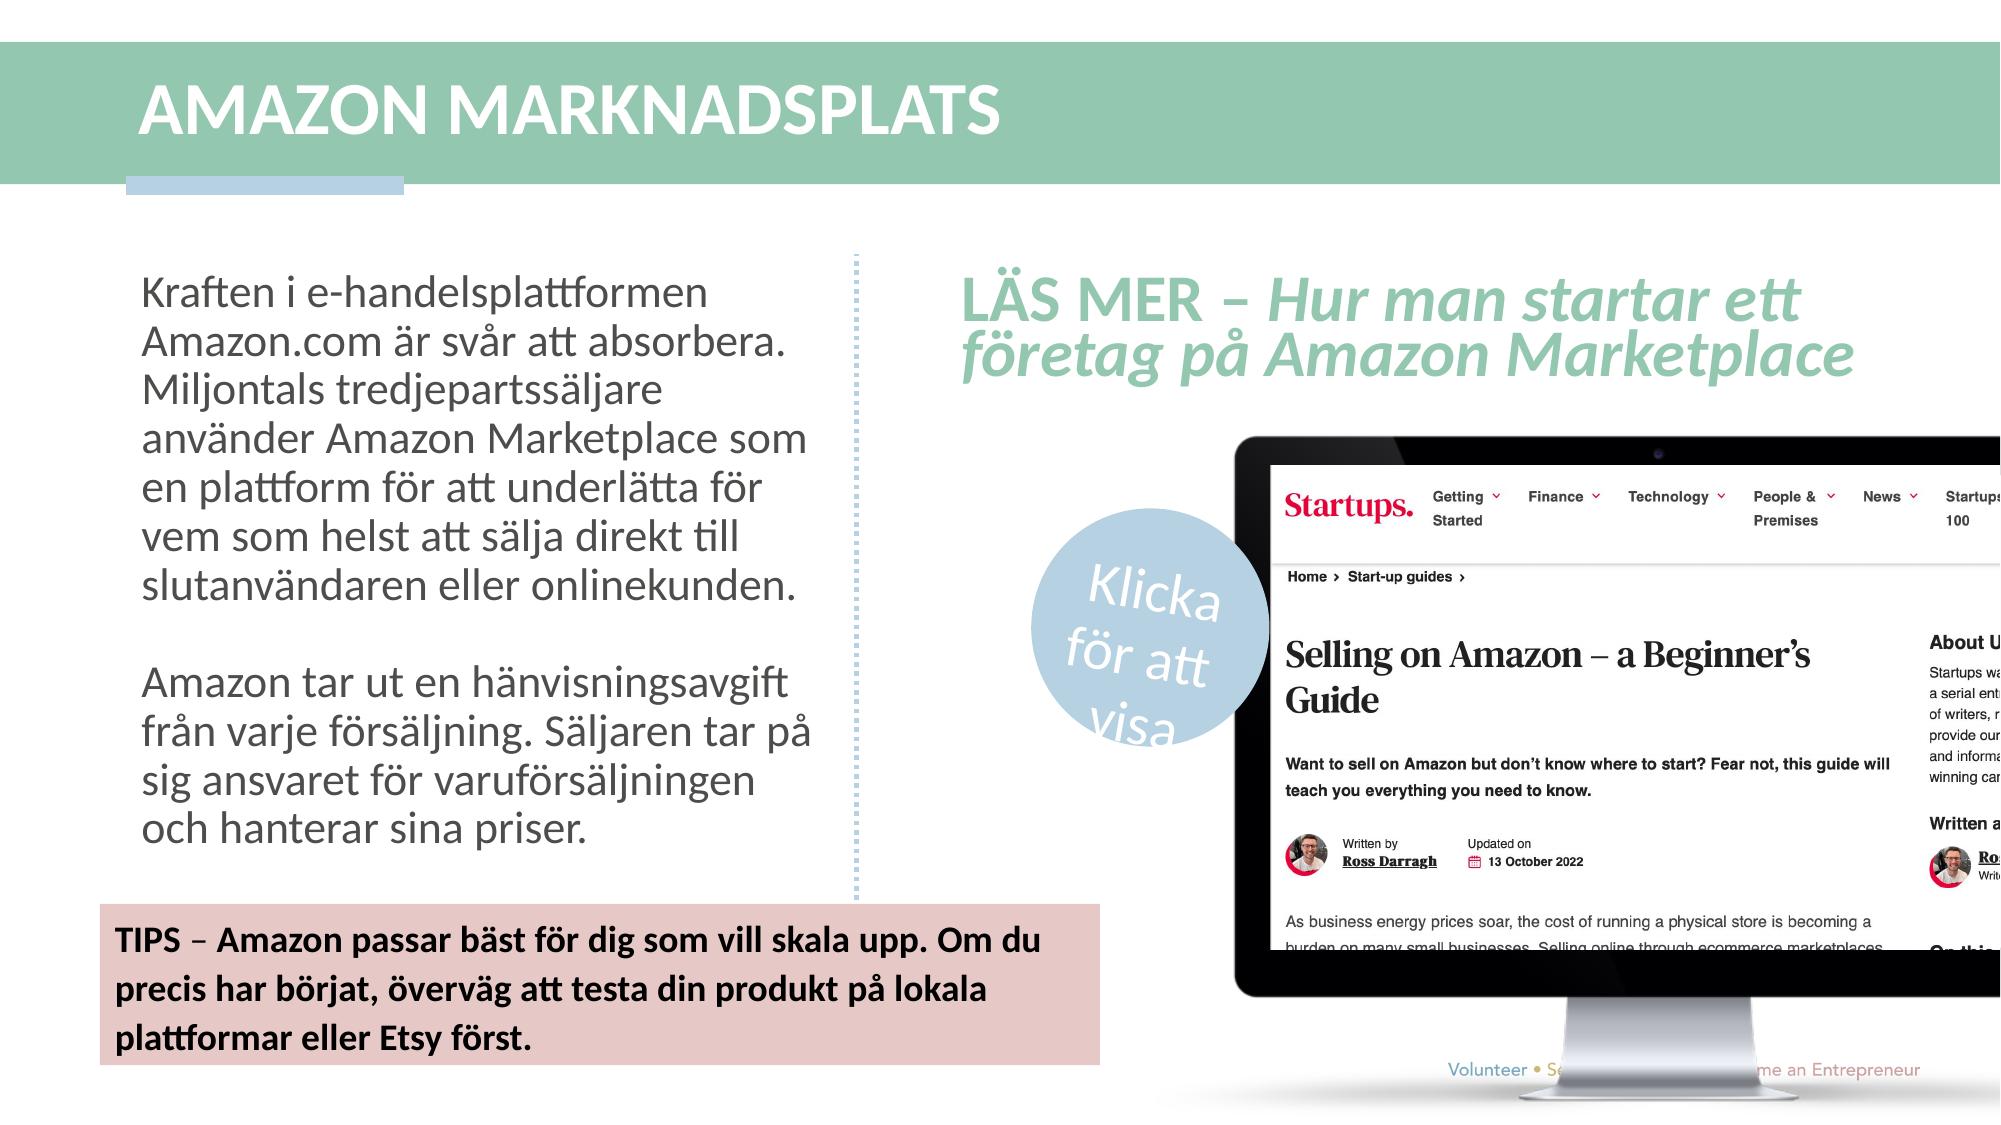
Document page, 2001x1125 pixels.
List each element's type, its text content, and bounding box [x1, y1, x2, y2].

text_box Kraften i e-handelsplattformen Amazon.com är svår att absorbera. Miljontals tredjepartssäljare använder Amazon Marketplace som en plattform för att underlätta för vem som helst att sälja direkt till slutanvändaren eller onlinekunden. Amazon tar ut en hänvisningsavgift från varje försäljning. Säljaren tar på sig ansvaret för varuförsäljningen och hanterar sina priser. [126, 260, 833, 858]
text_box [1116, 423, 2000, 508]
picture [1270, 423, 2001, 1125]
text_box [1116, 747, 2000, 1125]
list LÄS MER – Hur man startar ett företag på Amazon Marketplace [946, 271, 1976, 633]
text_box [1031, 508, 1270, 747]
list AMAZON MARKNADSPLATS [123, 51, 1913, 170]
text_box TIPS – Amazon passar bäst för dig som vill skala upp. Om du precis har börjat, överväg att testa din produkt på lokala plattformar eller Etsy först. [99, 903, 1100, 1066]
